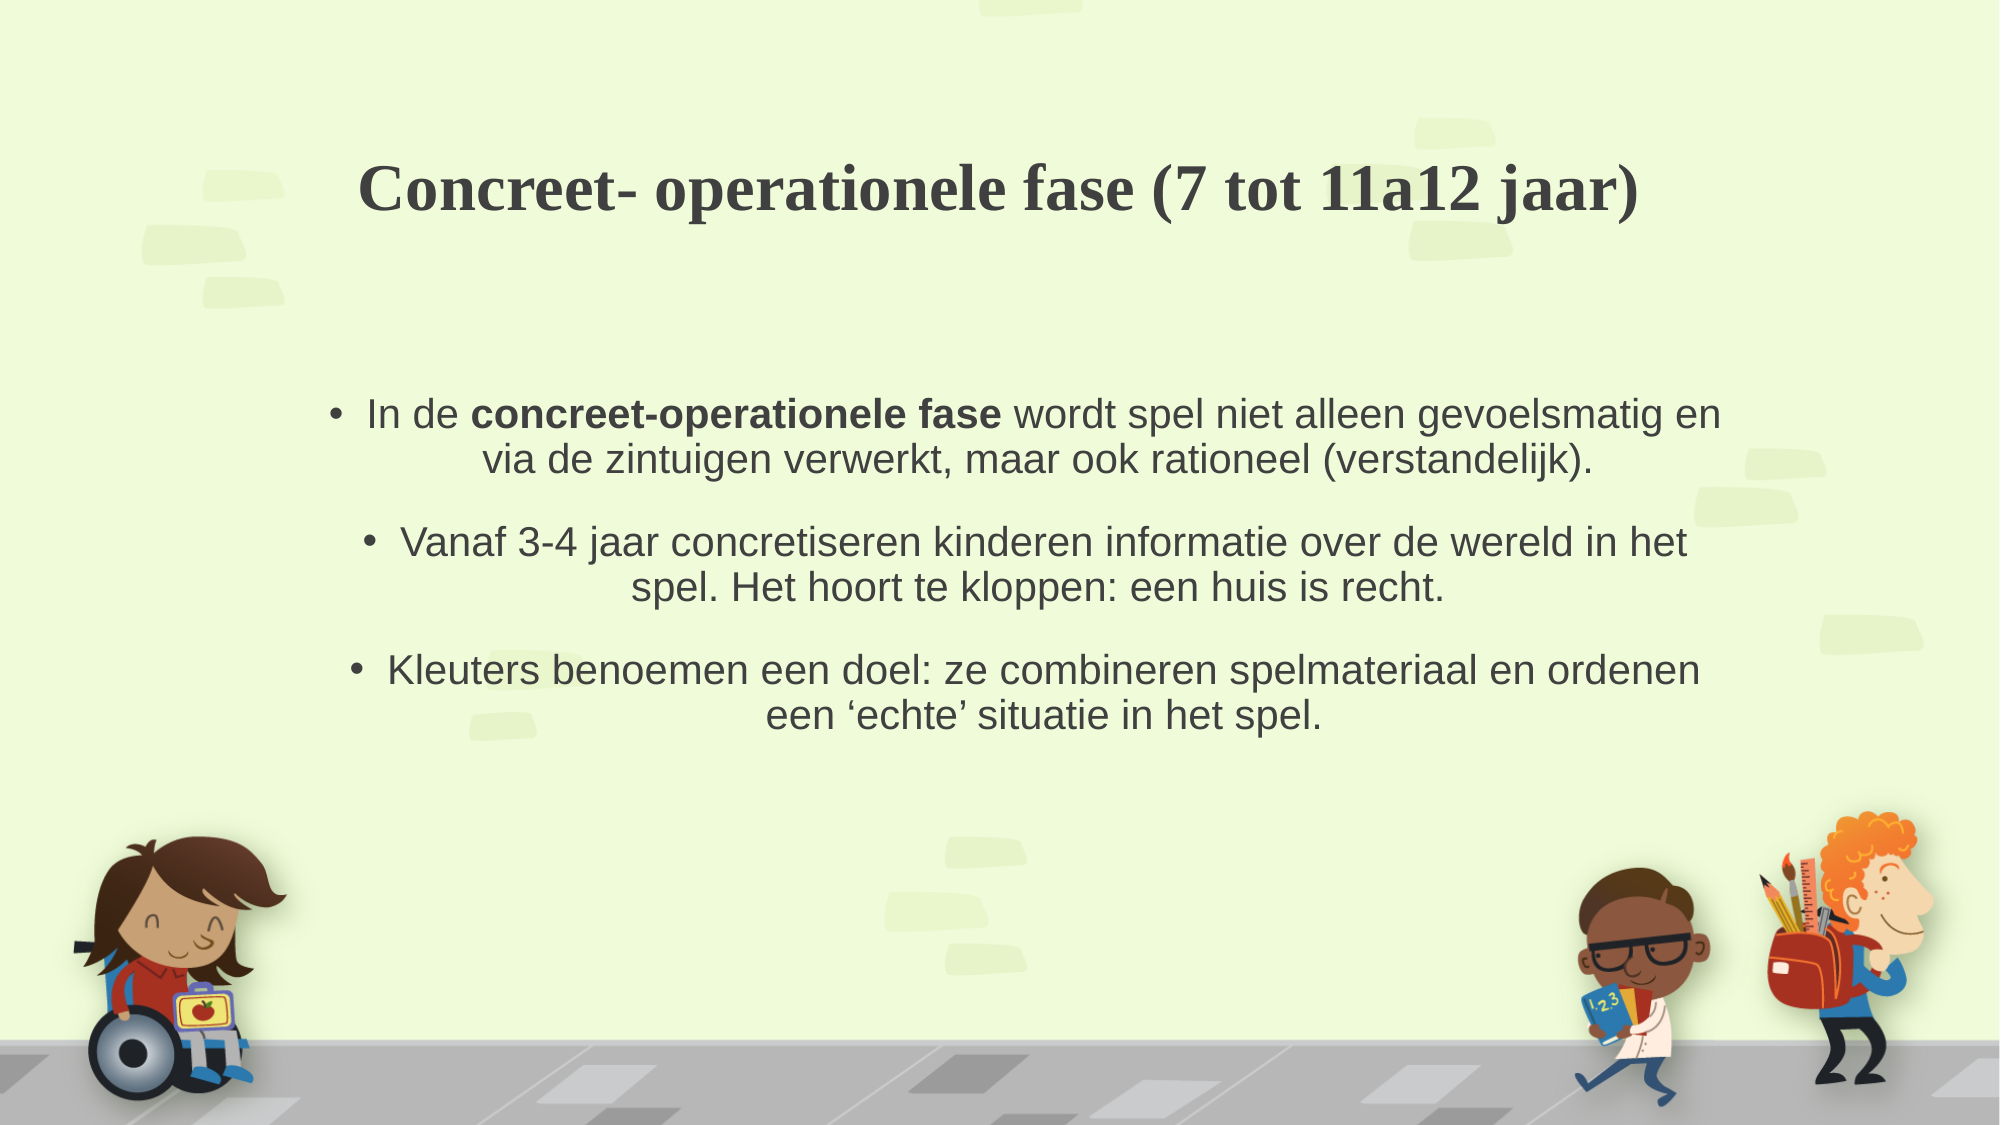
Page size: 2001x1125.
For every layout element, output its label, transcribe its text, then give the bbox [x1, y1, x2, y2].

picture [0, 0, 2000, 1125]
list In de concreet-operationele fase wordt spel niet alleen gevoelsmatig en via de zintuigen verwerkt, maar ook rationeel (verstandelijk). Vanaf 3-4 jaar concretiseren kinderen informatie over de wereld in het spel. Het hoort te kloppen: een huis is recht. Kleuters benoemen een doel: ze combineren spelmateriaal en ordenen een ‘echte’ situatie in het spel. [302, 385, 1749, 846]
title Concreet- operationele fase (7 tot 11a12 jaar) [249, 55, 1750, 233]
